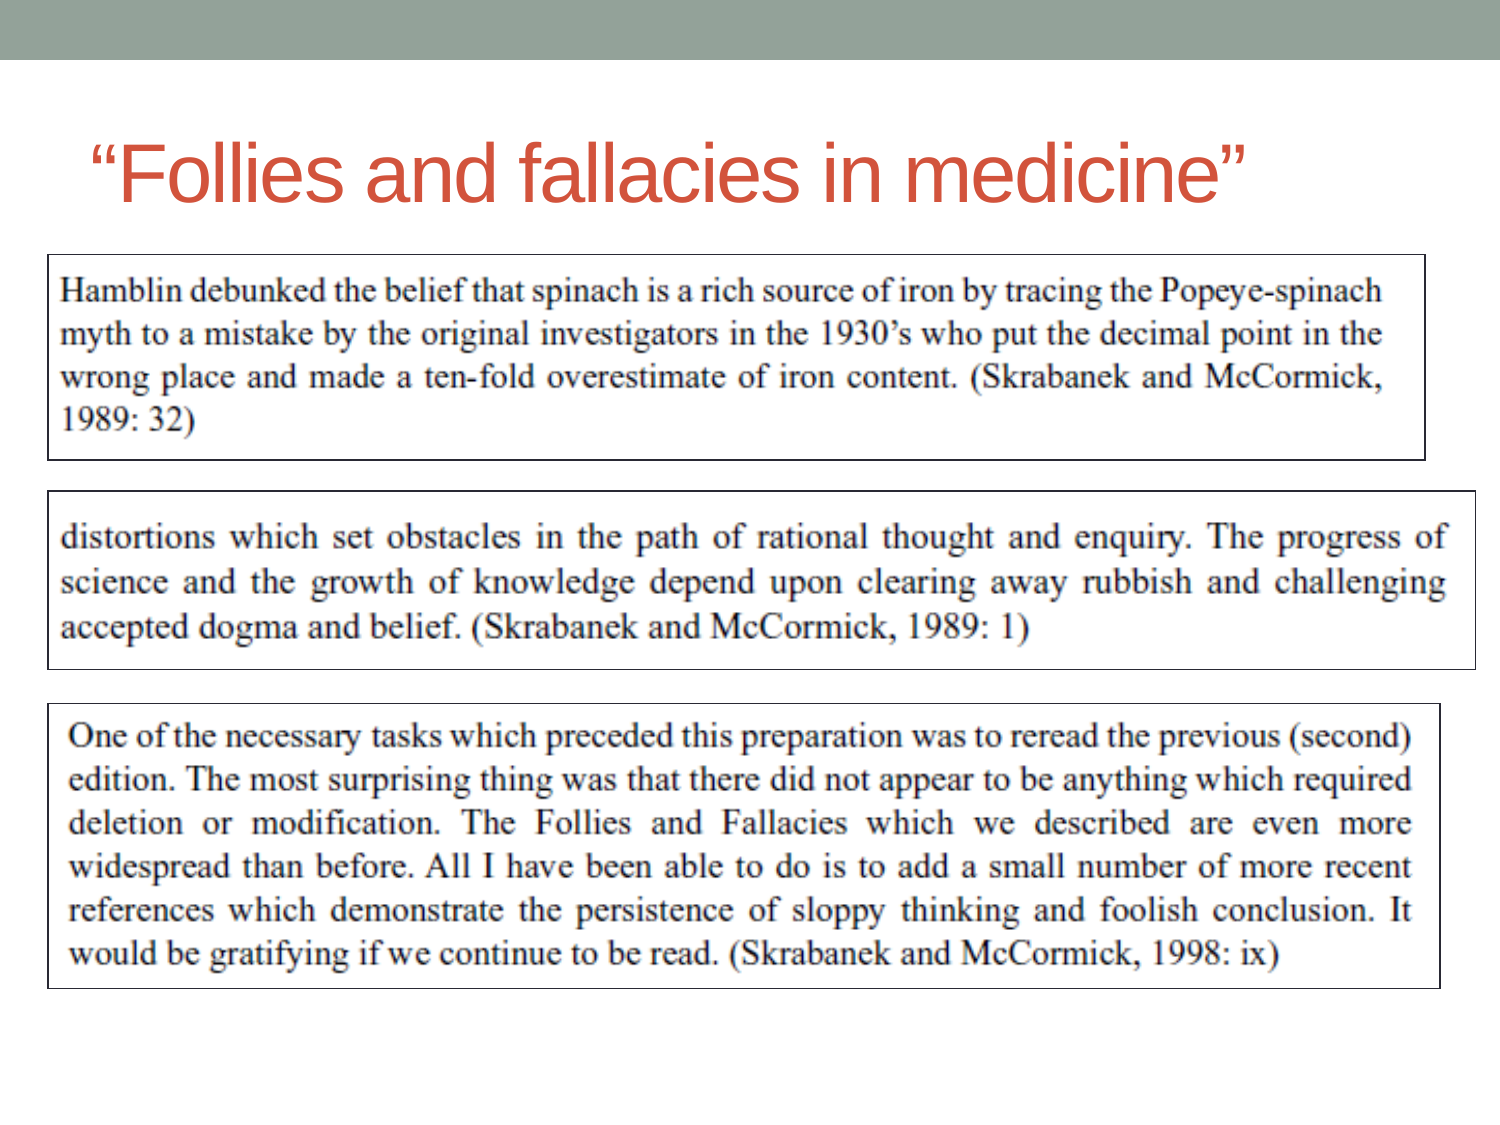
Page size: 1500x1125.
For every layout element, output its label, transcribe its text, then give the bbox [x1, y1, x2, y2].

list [48, 491, 1475, 669]
title “Follies and fallacies in medicine” [75, 87, 1425, 250]
picture [48, 703, 1440, 988]
picture [48, 255, 1425, 460]
